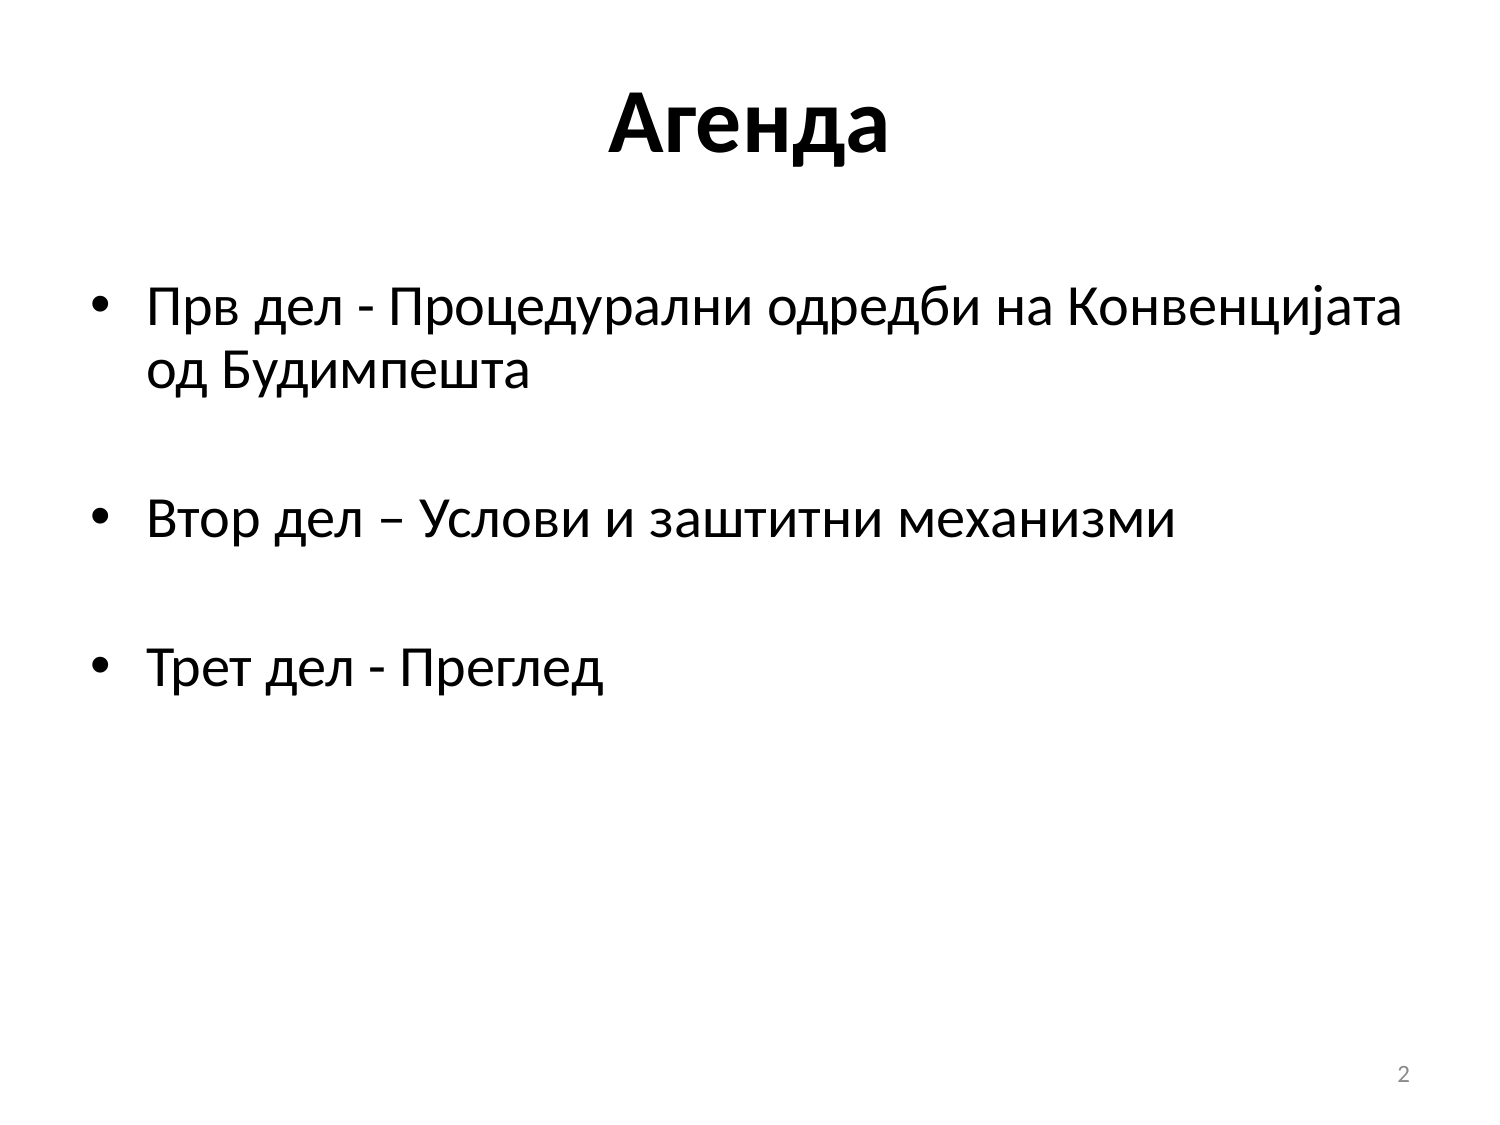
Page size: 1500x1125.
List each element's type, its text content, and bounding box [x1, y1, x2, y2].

list Прв дел - Процедурални одредби на Конвенцијата од Будимпешта Втор дел – Услови и заштитни механизми Трет дел - Преглед [74, 185, 1472, 1088]
slide_number 2 [1074, 1042, 1425, 1103]
title Агенда [74, 44, 1426, 185]
